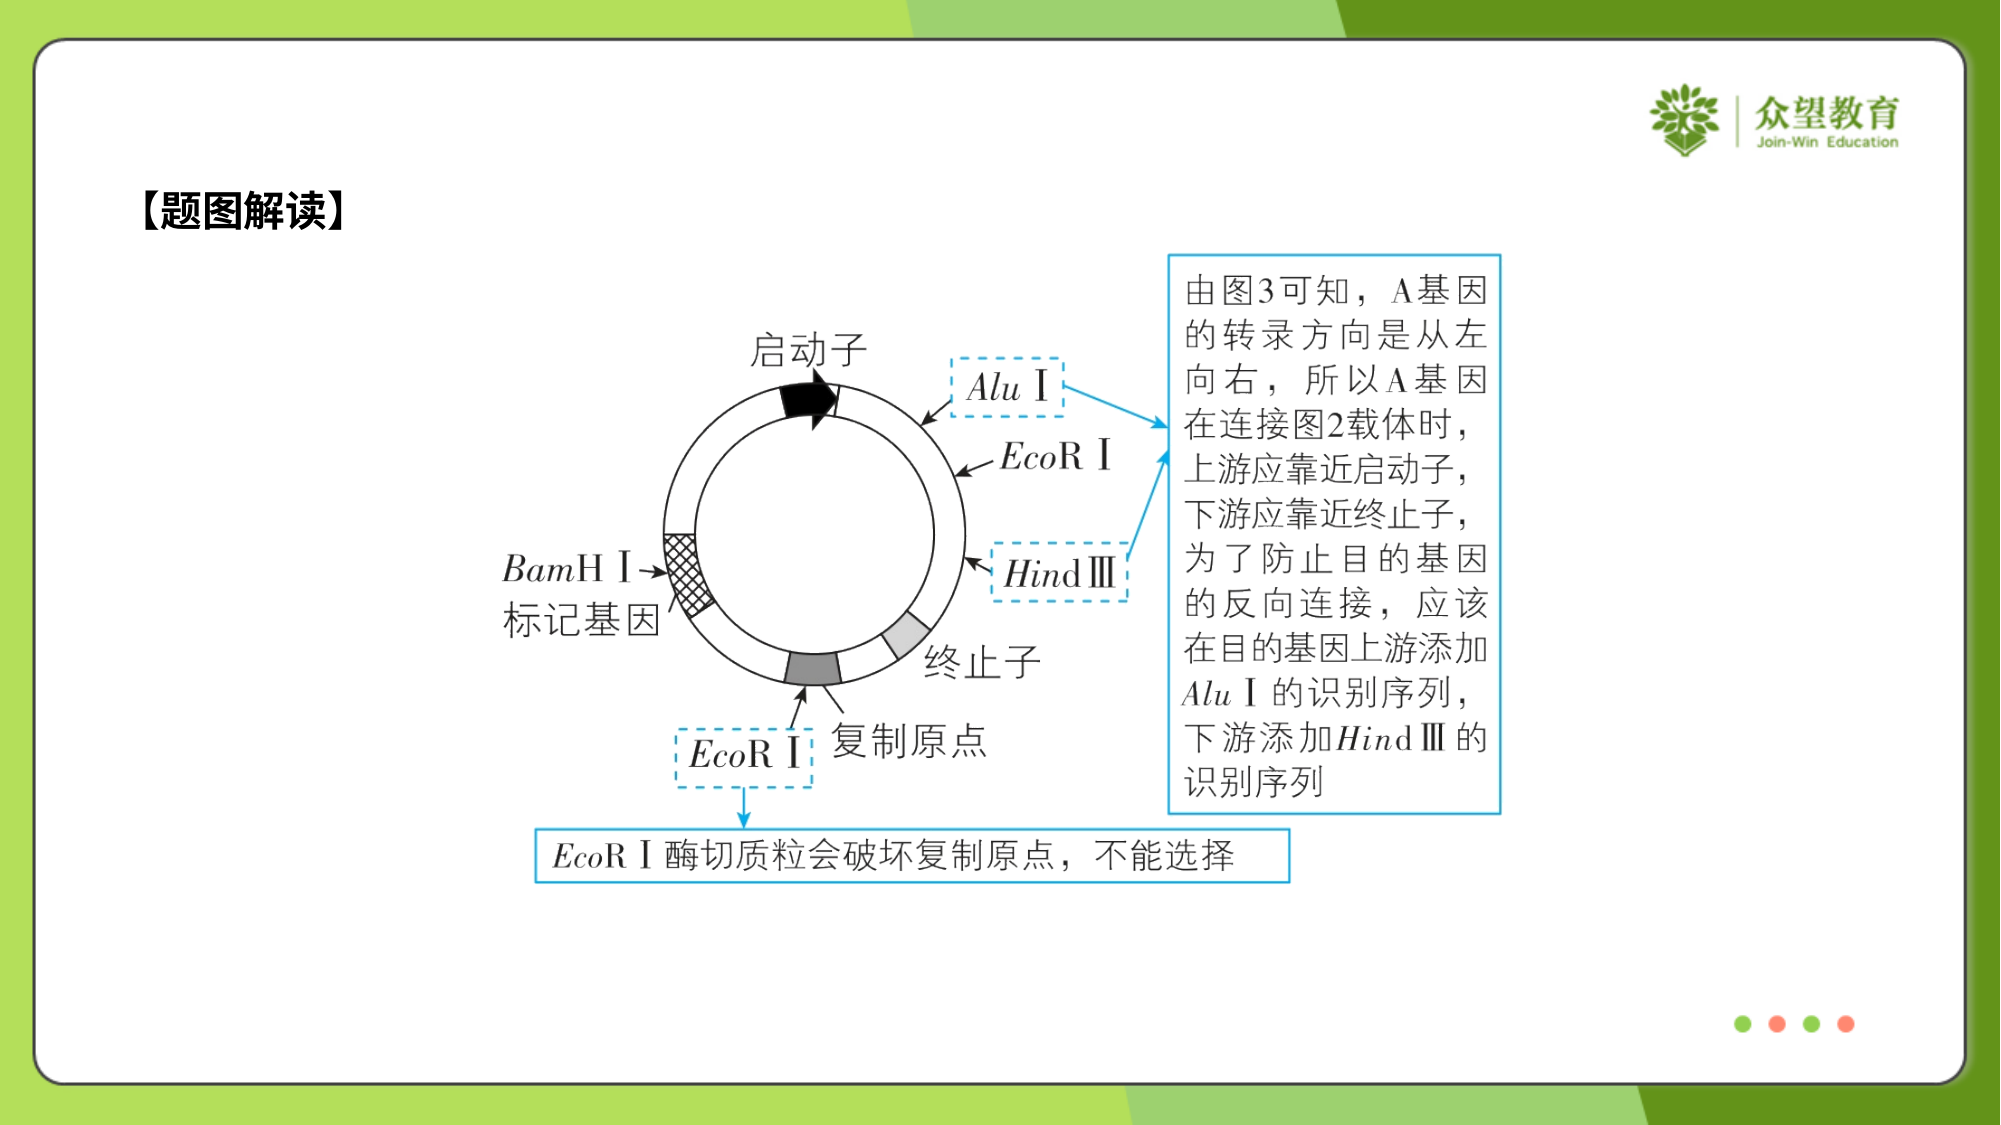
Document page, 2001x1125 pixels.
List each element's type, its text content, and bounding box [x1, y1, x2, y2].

text_box 【题图解读】 [118, 159, 1883, 227]
picture [0, 0, 2000, 1125]
